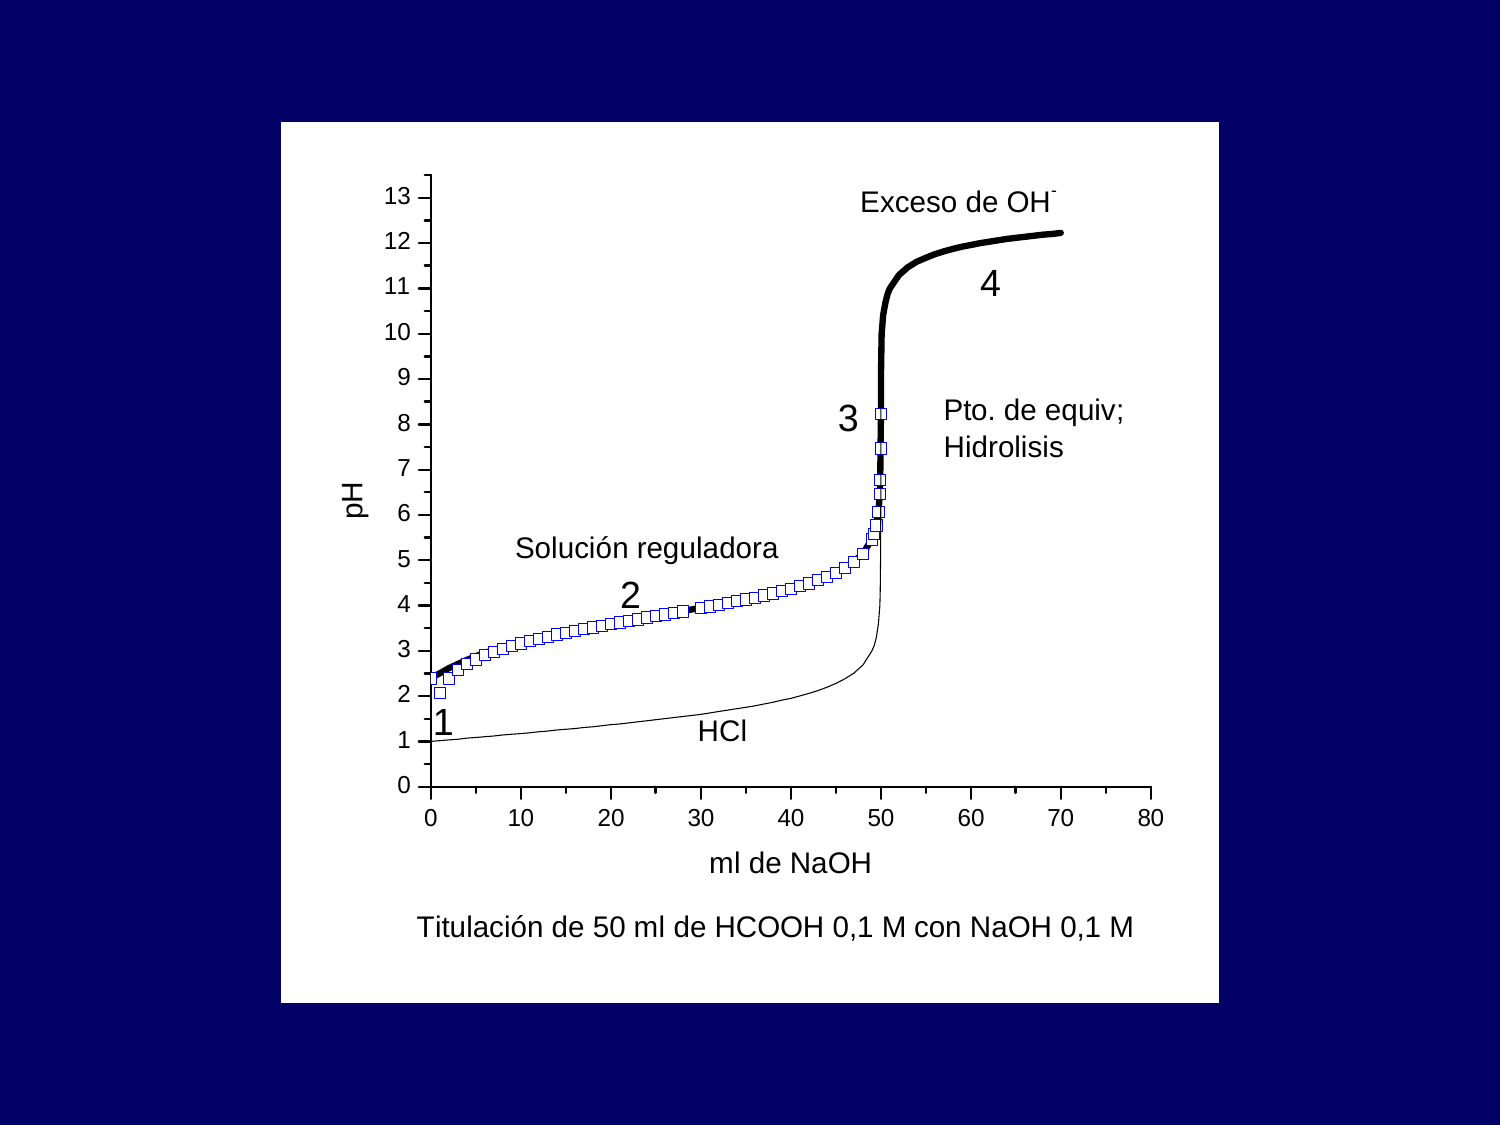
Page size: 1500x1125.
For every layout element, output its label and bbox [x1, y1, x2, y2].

text_box [281, 121, 1219, 1004]
